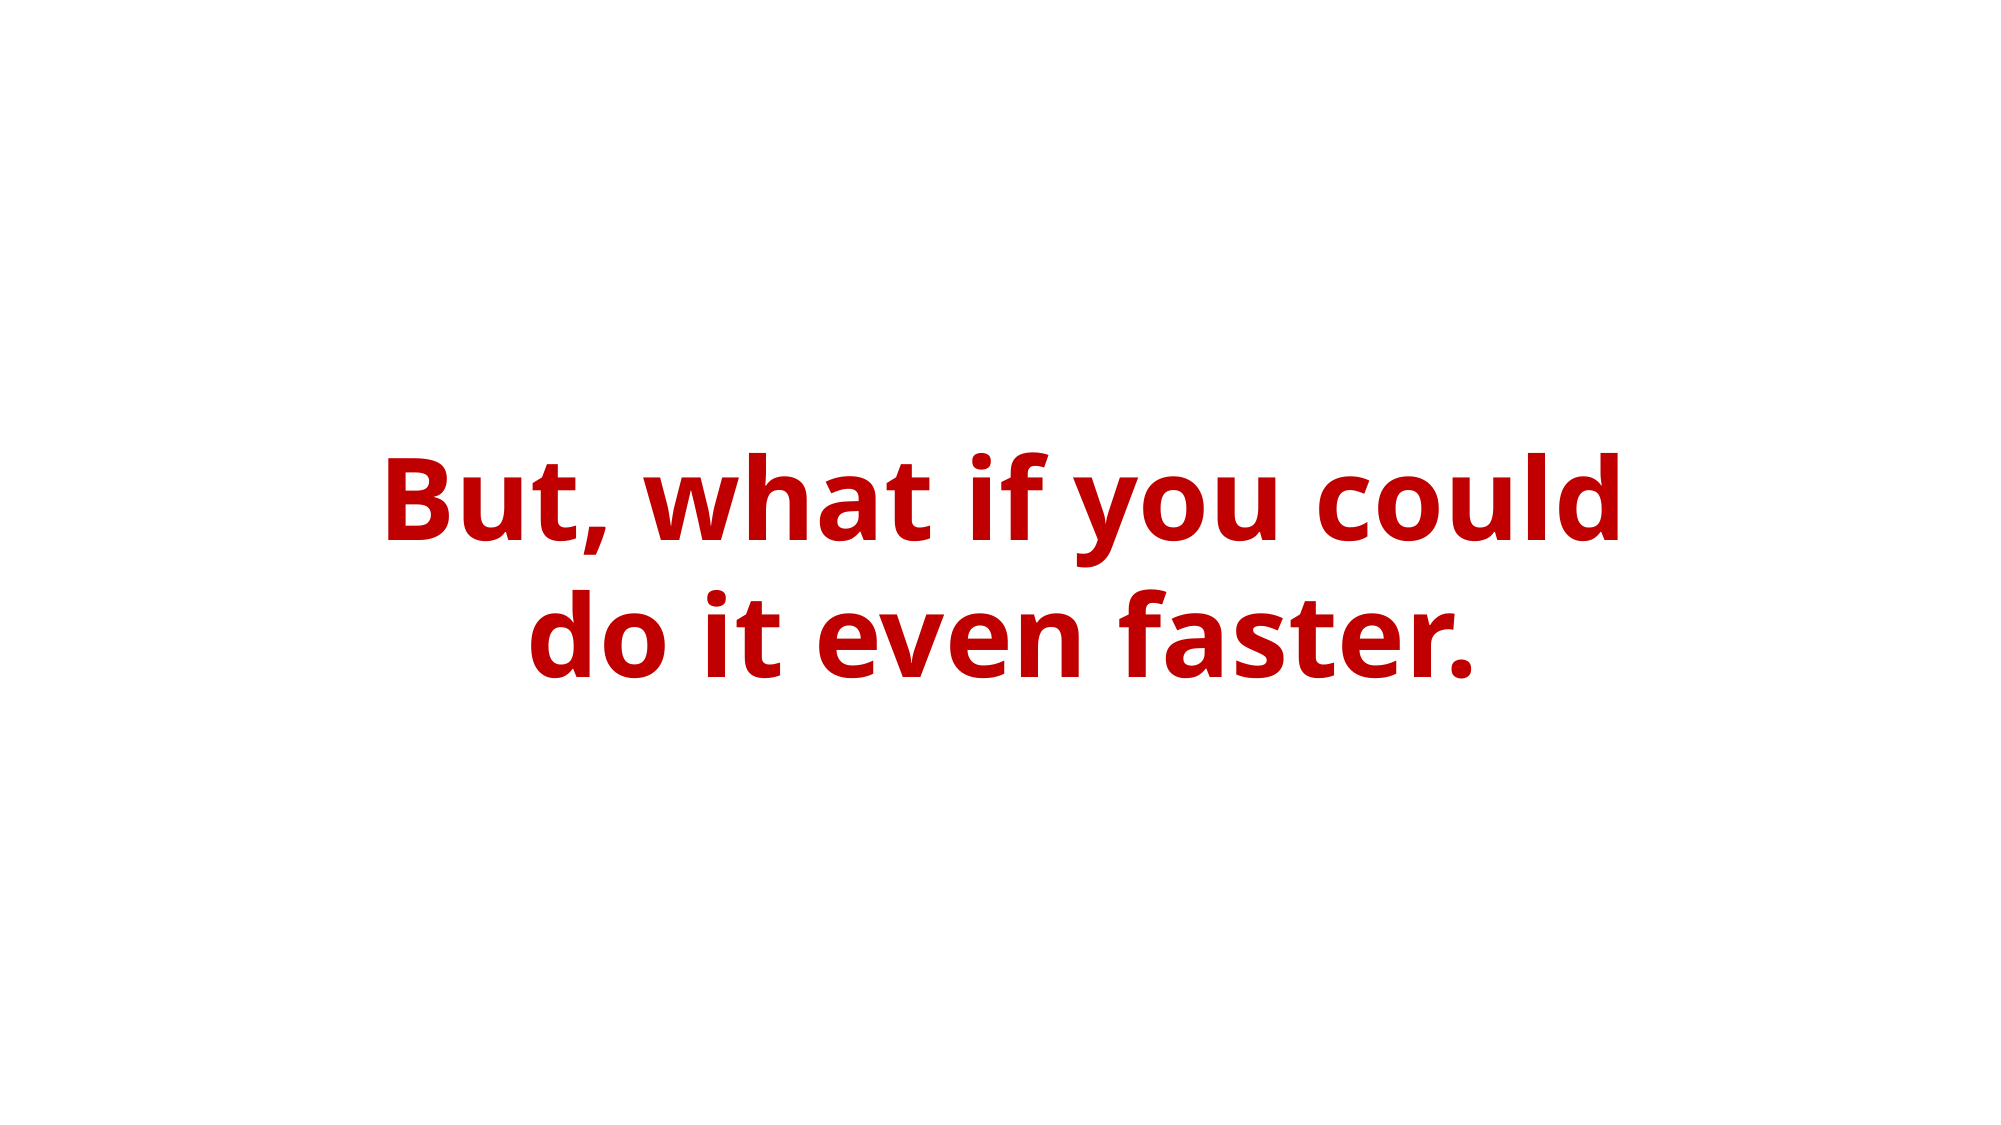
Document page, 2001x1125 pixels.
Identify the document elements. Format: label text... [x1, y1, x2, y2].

text_box But, what if you could do it even faster. [362, 418, 1644, 709]
